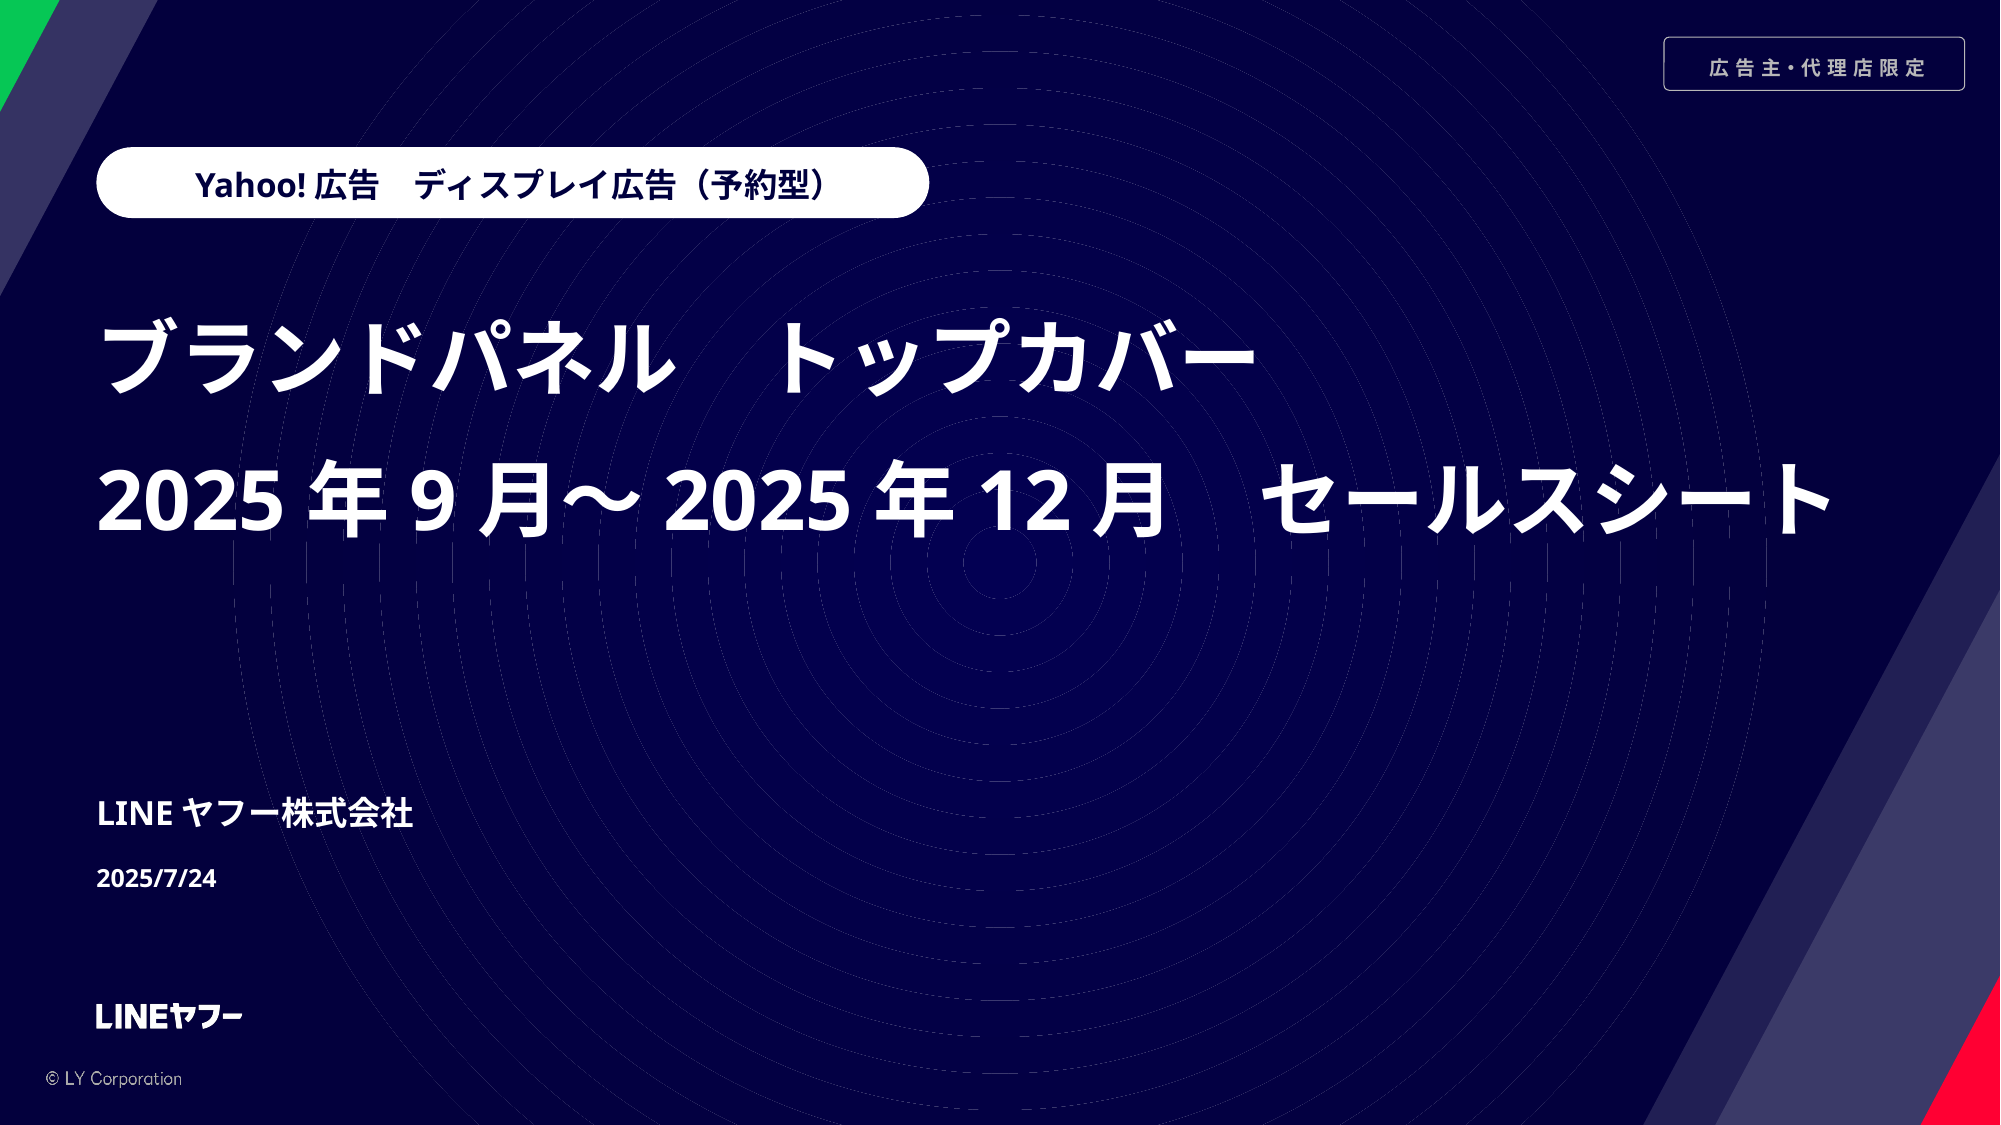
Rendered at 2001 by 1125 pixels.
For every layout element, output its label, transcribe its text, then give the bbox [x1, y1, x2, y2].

list ブランドパネル トップカバー 2025年9月～2025年12月 セールスシート [96, 268, 1904, 547]
list 2025/7/24 [96, 865, 293, 903]
picture [46, 1071, 181, 1088]
list LINEヤフー株式会社 [96, 723, 1552, 832]
